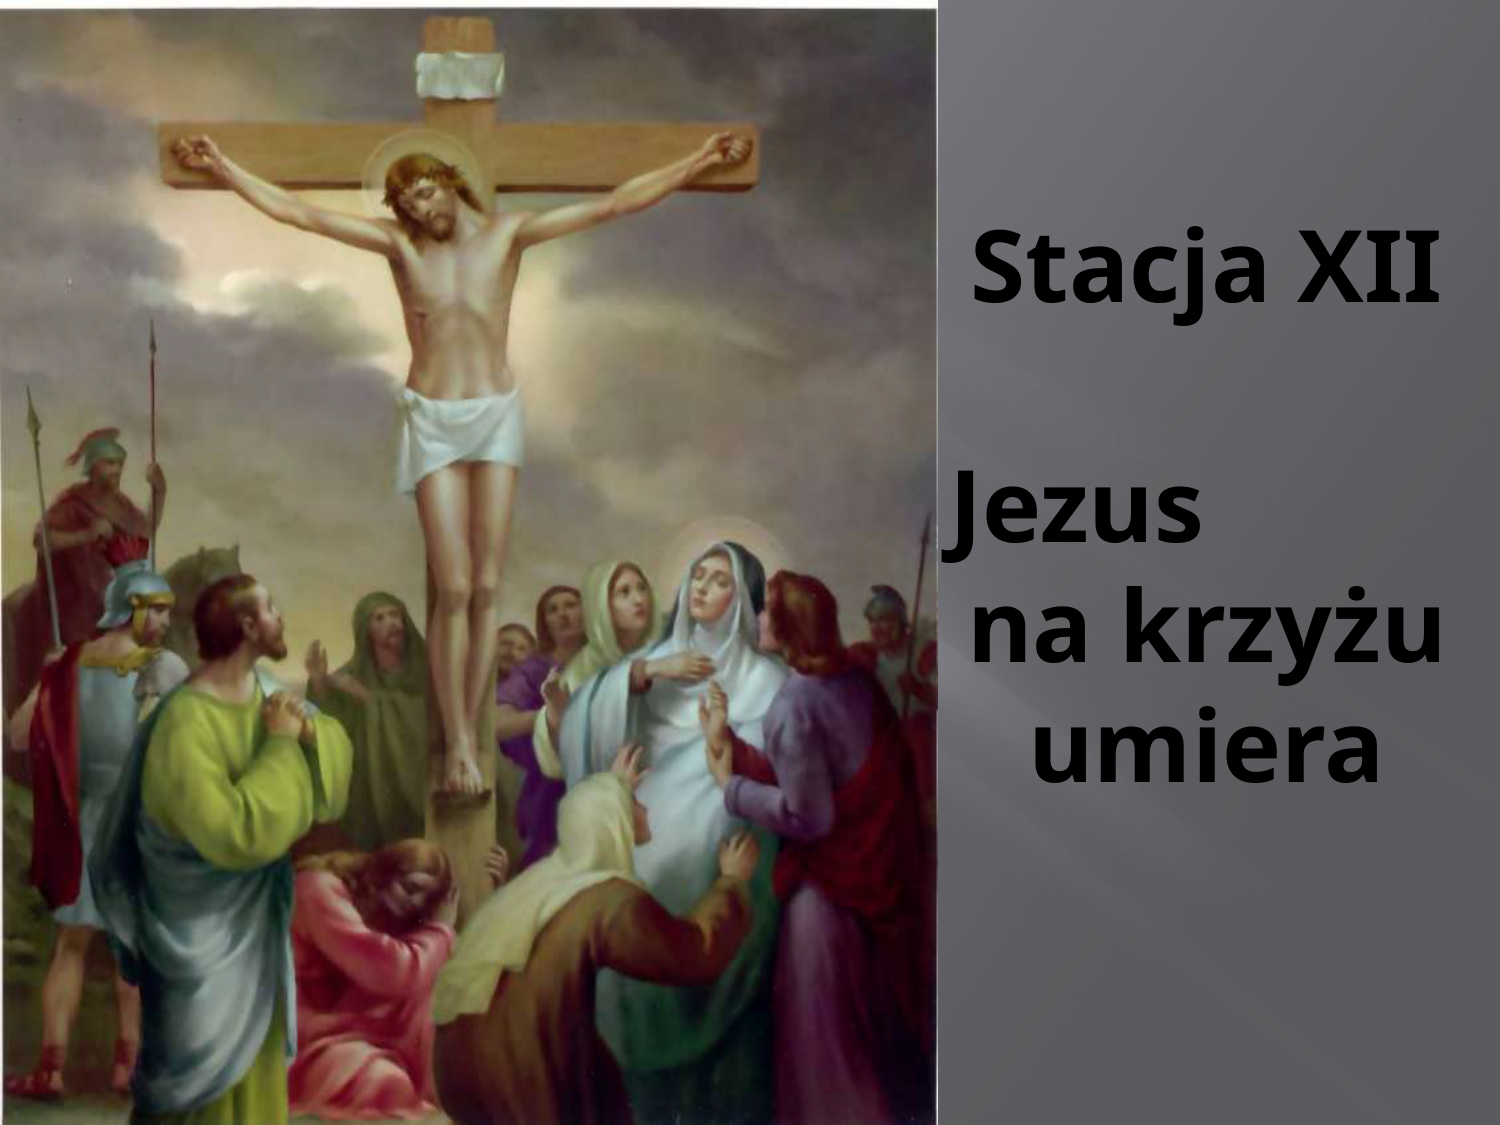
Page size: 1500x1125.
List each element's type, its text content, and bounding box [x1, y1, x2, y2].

title Stacja XII Jezus na krzyżu umiera [938, 0, 1500, 1125]
picture [0, 0, 938, 1125]
